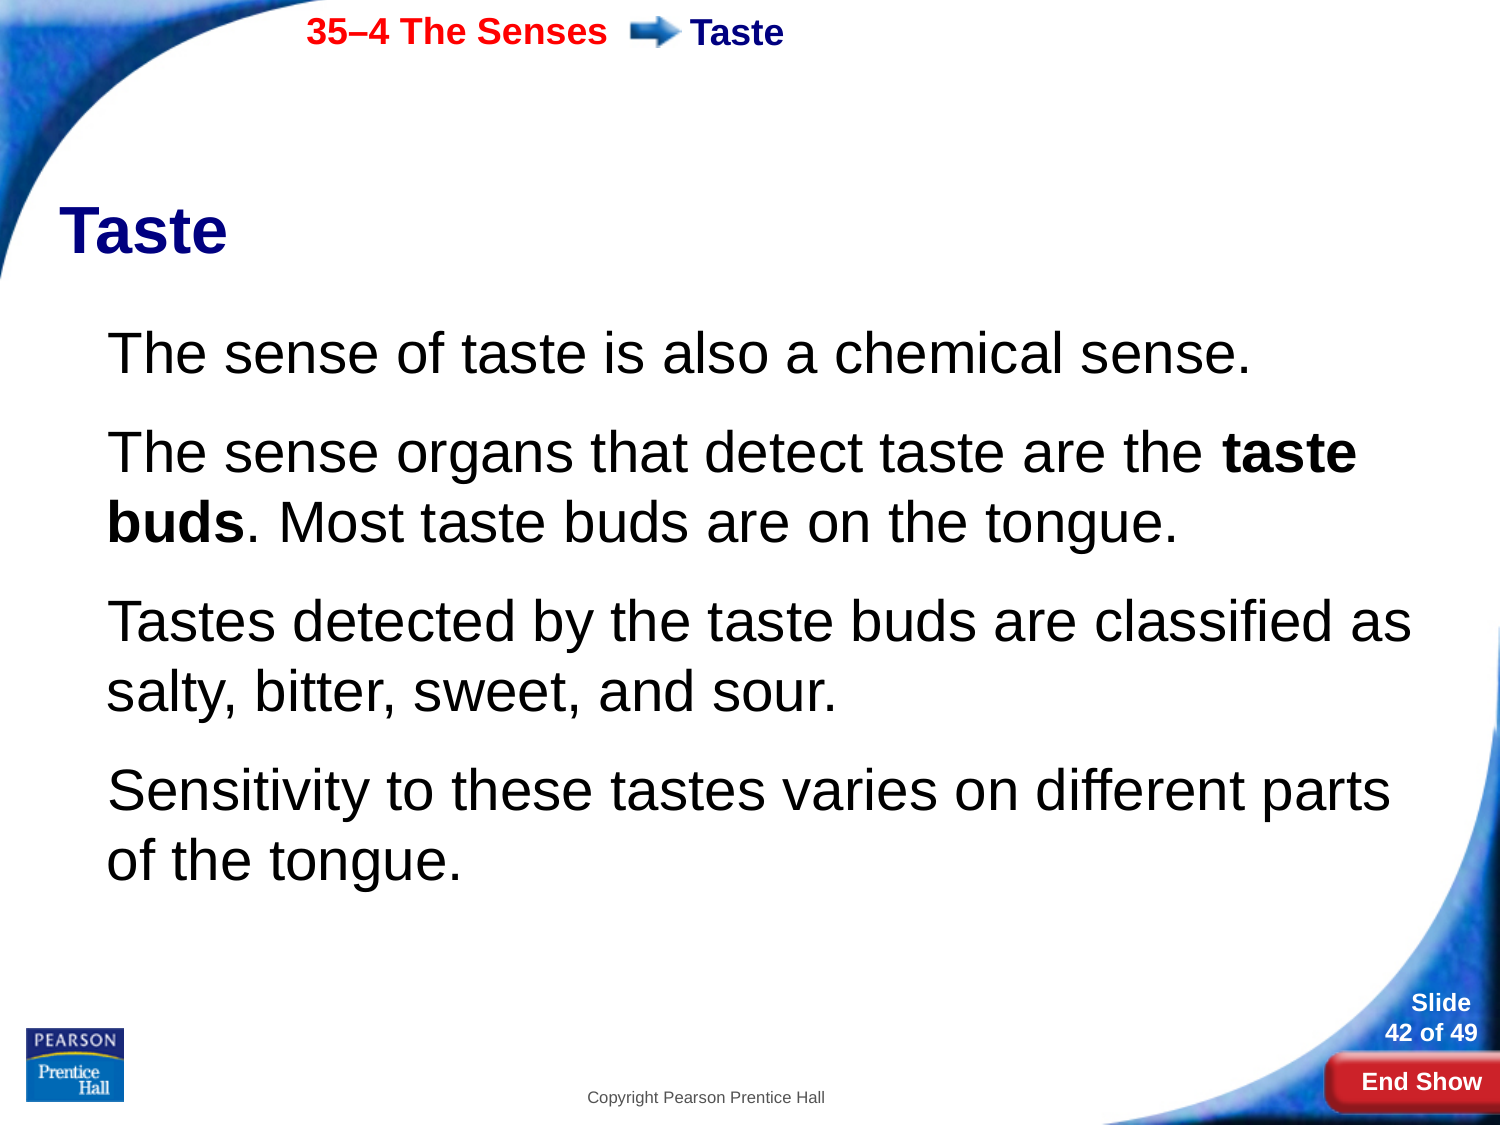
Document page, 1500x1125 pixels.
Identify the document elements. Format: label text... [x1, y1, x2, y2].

list Taste The sense of taste is also a chemical sense. The sense organs that detect taste are the taste buds. Most taste buds are on the tongue. Tastes detected by the taste buds are classified as salty, bitter, sweet, and sour. Sensitivity to these tastes varies on different parts of the tongue. [44, 179, 1448, 976]
picture [0, 0, 1500, 1125]
title Taste [674, 0, 1344, 76]
footer Copyright Pearson Prentice Hall [468, 1078, 945, 1105]
